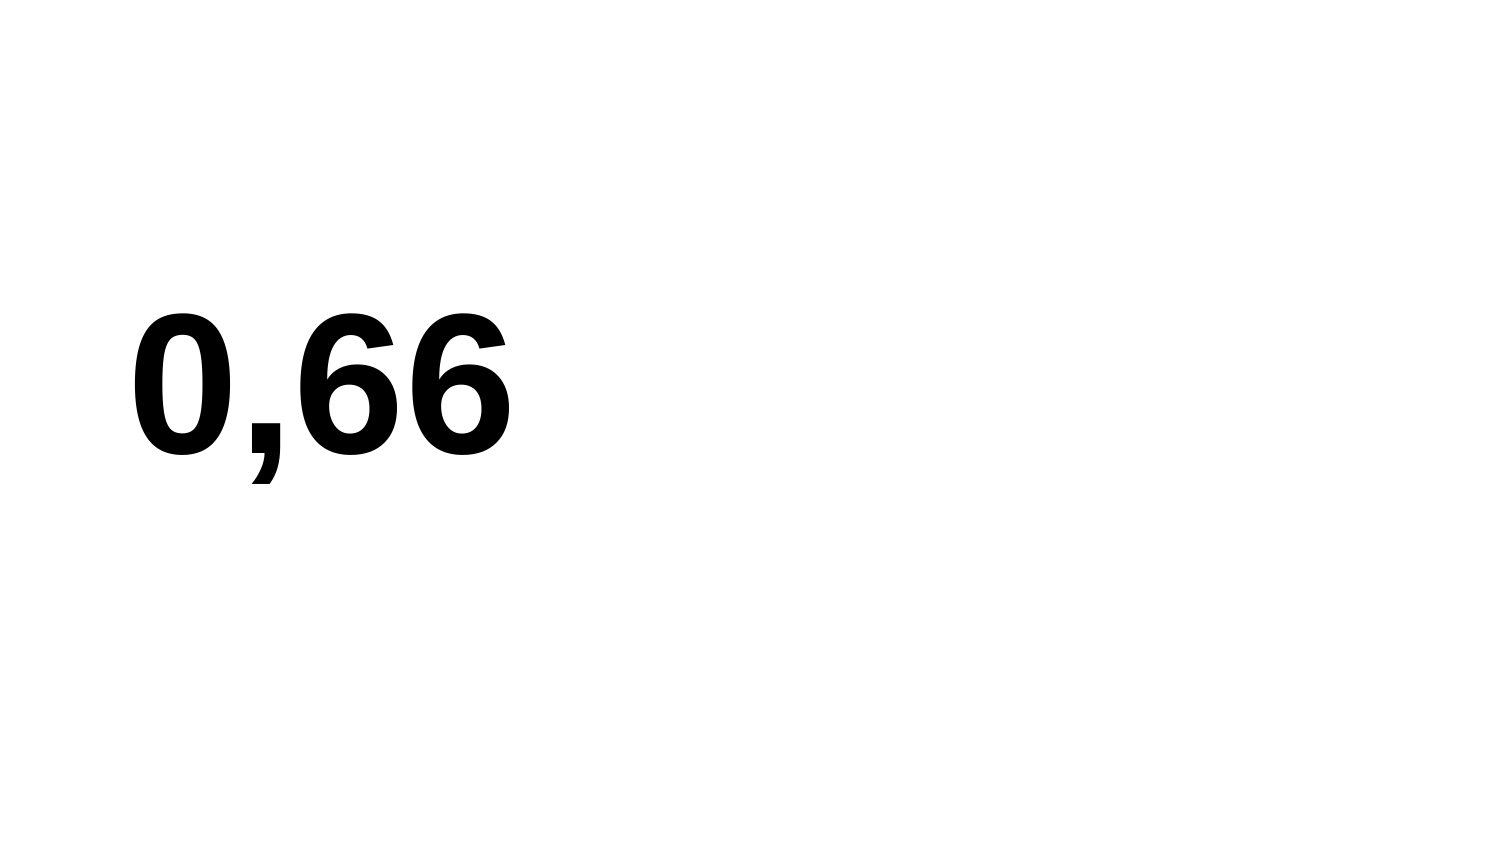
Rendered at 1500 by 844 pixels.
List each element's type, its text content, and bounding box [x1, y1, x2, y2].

text_box 0,66 [112, 235, 1388, 509]
